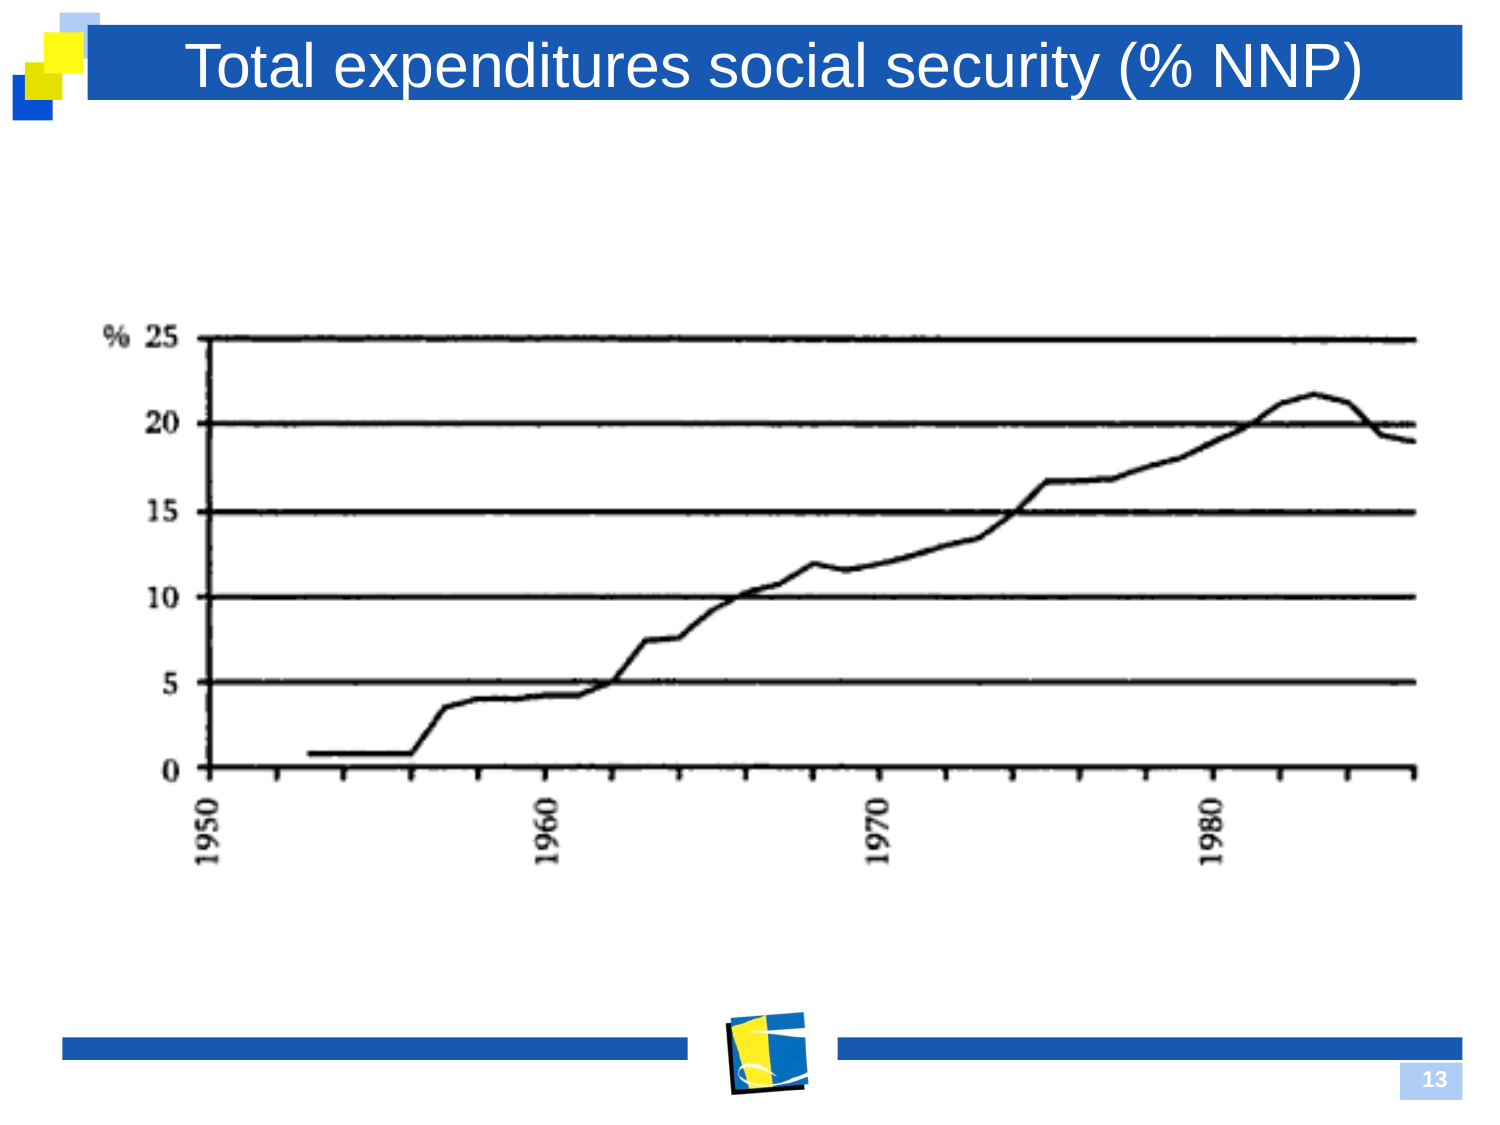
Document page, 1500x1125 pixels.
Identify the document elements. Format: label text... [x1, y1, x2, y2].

picture [94, 286, 1438, 913]
slide_number 13 [1399, 1062, 1463, 1101]
title Total expenditures social security (% NNP) [87, 24, 1463, 101]
